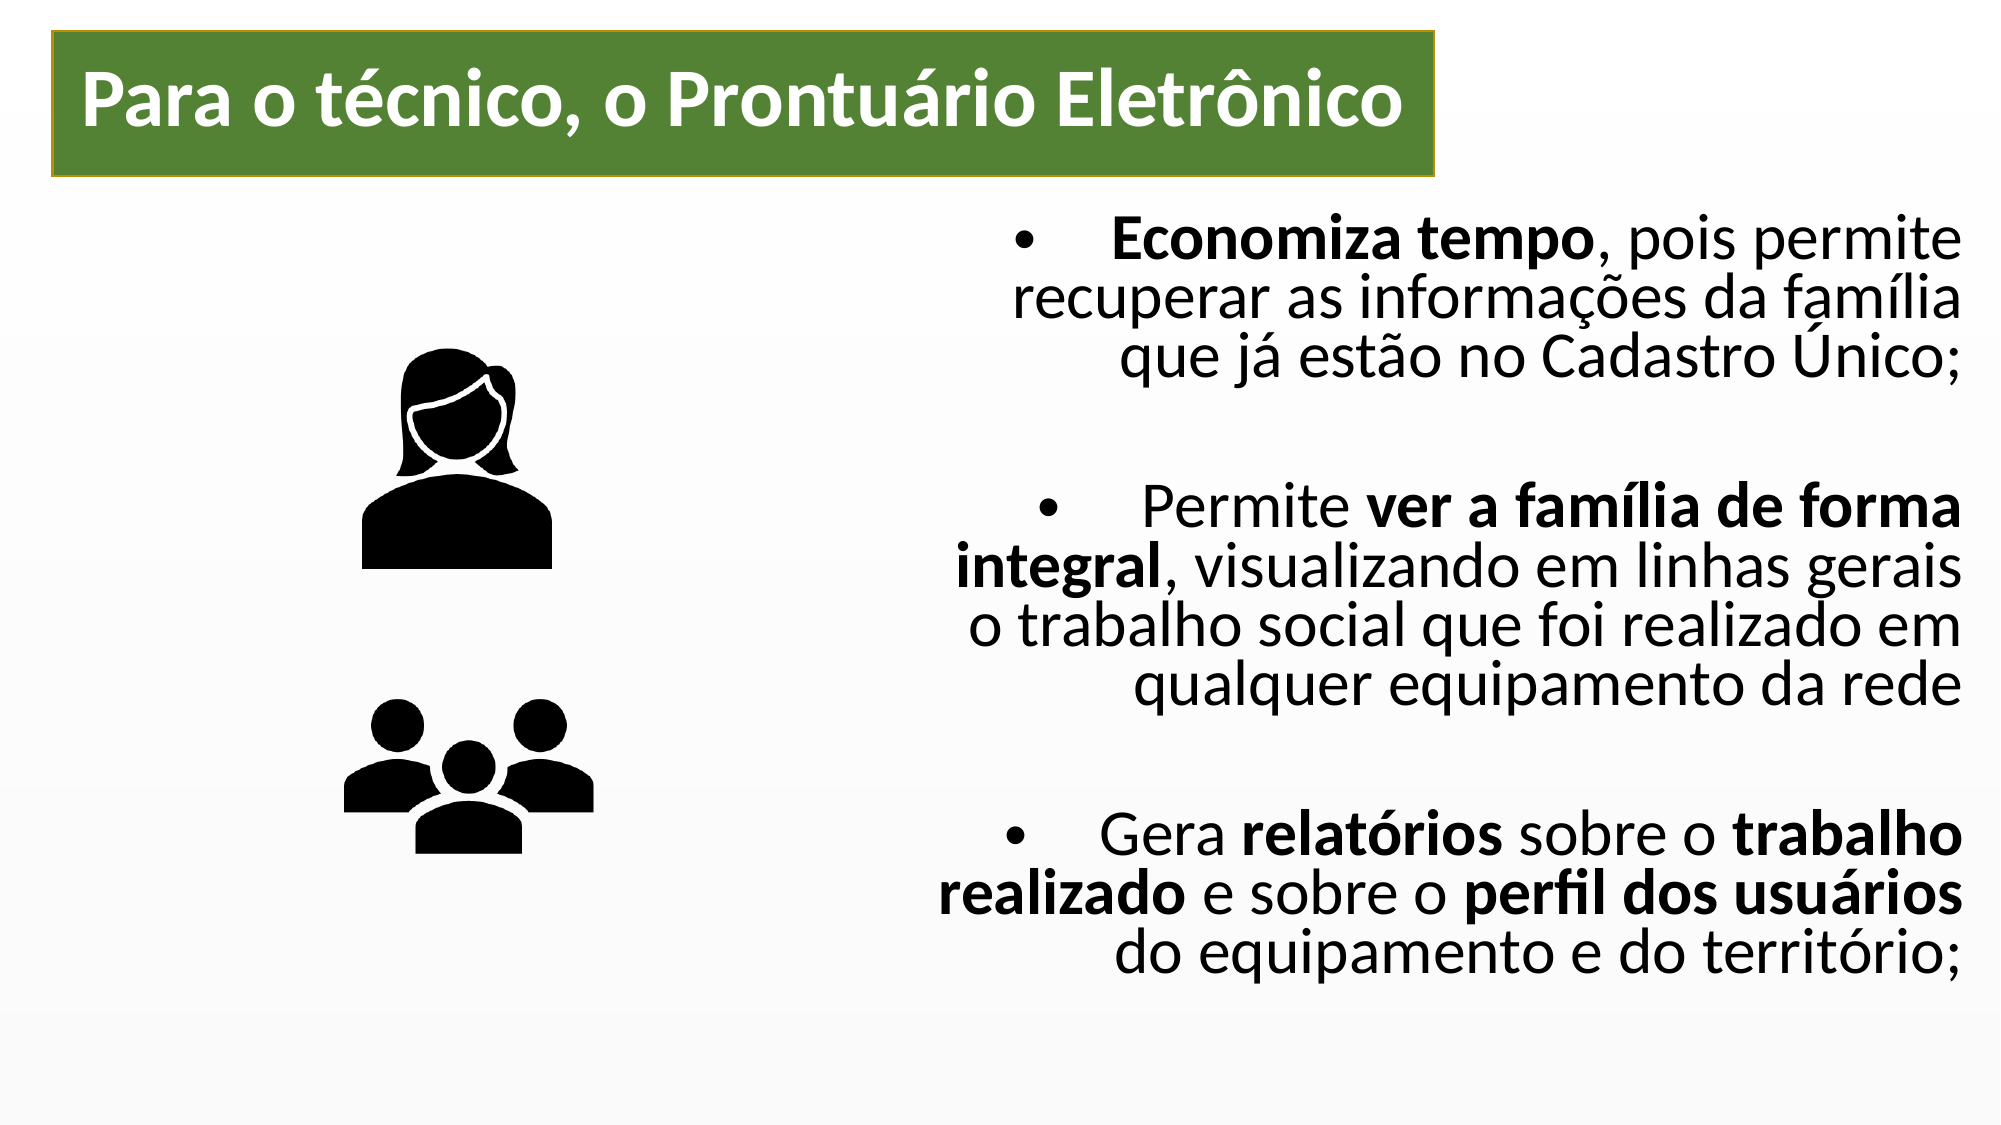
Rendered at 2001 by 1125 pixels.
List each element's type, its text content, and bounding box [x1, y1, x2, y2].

picture [314, 325, 599, 610]
list Economiza tempo, pois permite recuperar as informações da família que já estão no Cadastro Único; Permite ver a família de forma integral, visualizando em linhas gerais o trabalho social que foi realizado em qualquer equipamento da rede Gera relatórios sobre o trabalho realizado e sobre o perfil dos usuários do equipamento e do território; [852, 204, 1979, 1064]
title Para o técnico, o Prontuário Eletrônico [52, 31, 1435, 177]
picture [326, 633, 611, 918]
